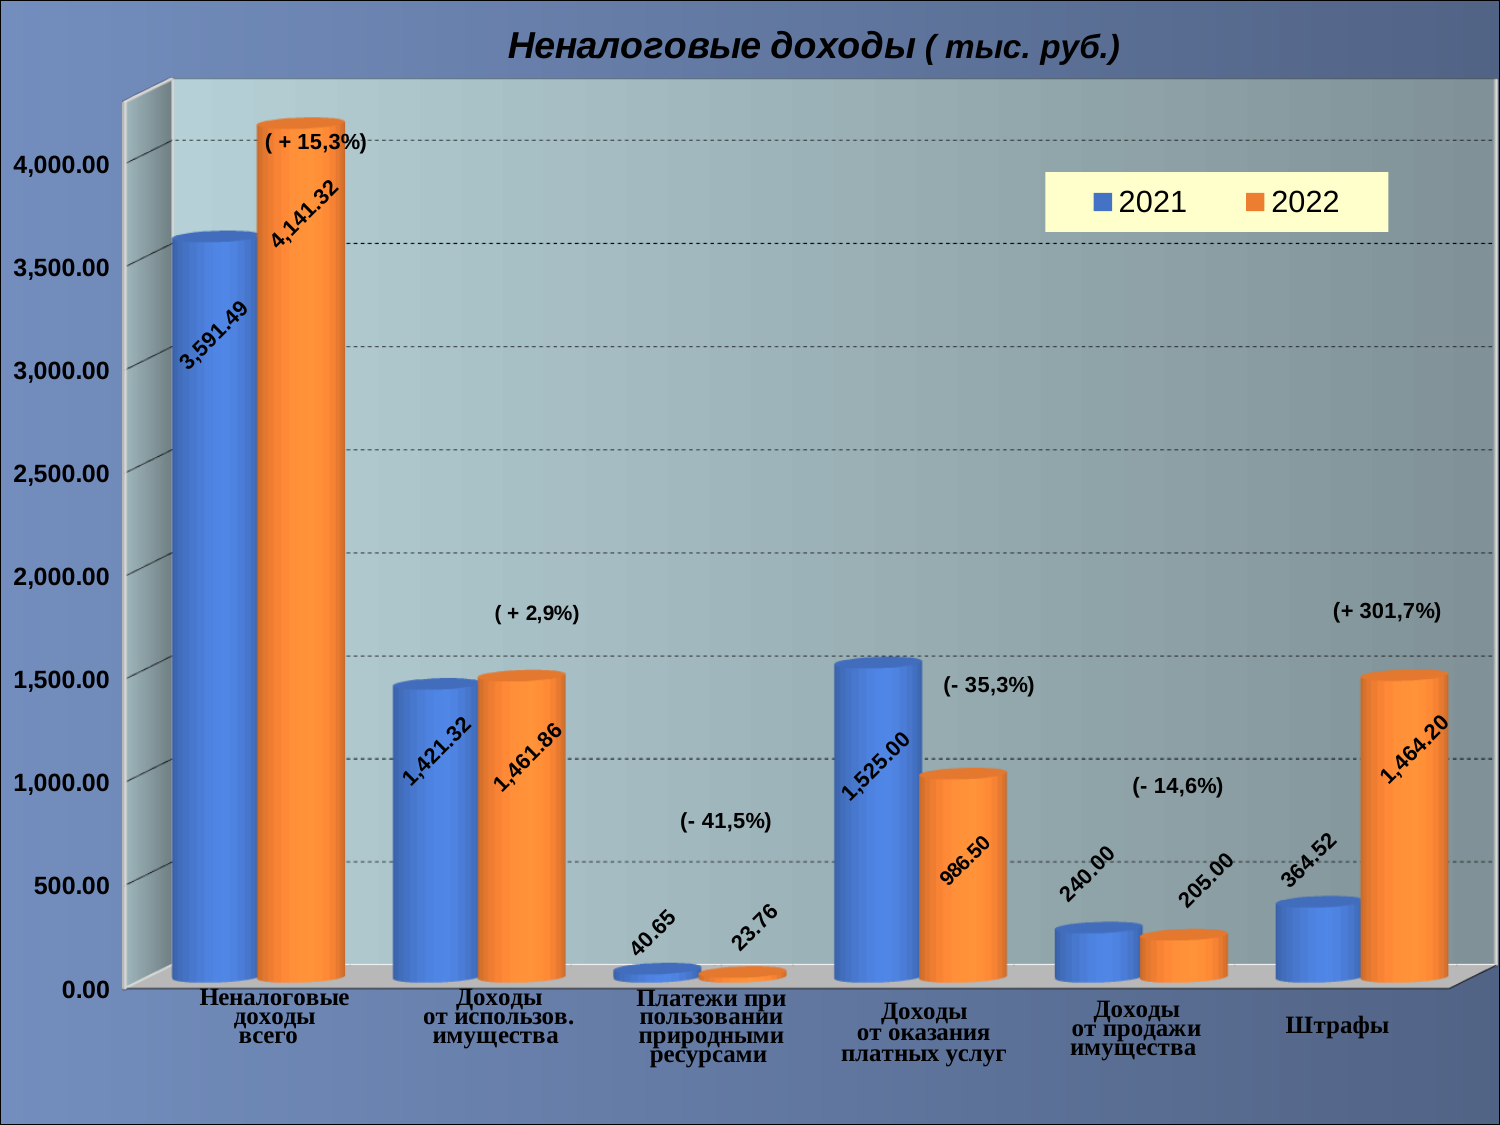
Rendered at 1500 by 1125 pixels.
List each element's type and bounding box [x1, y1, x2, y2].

chart [0, 0, 1500, 1125]
